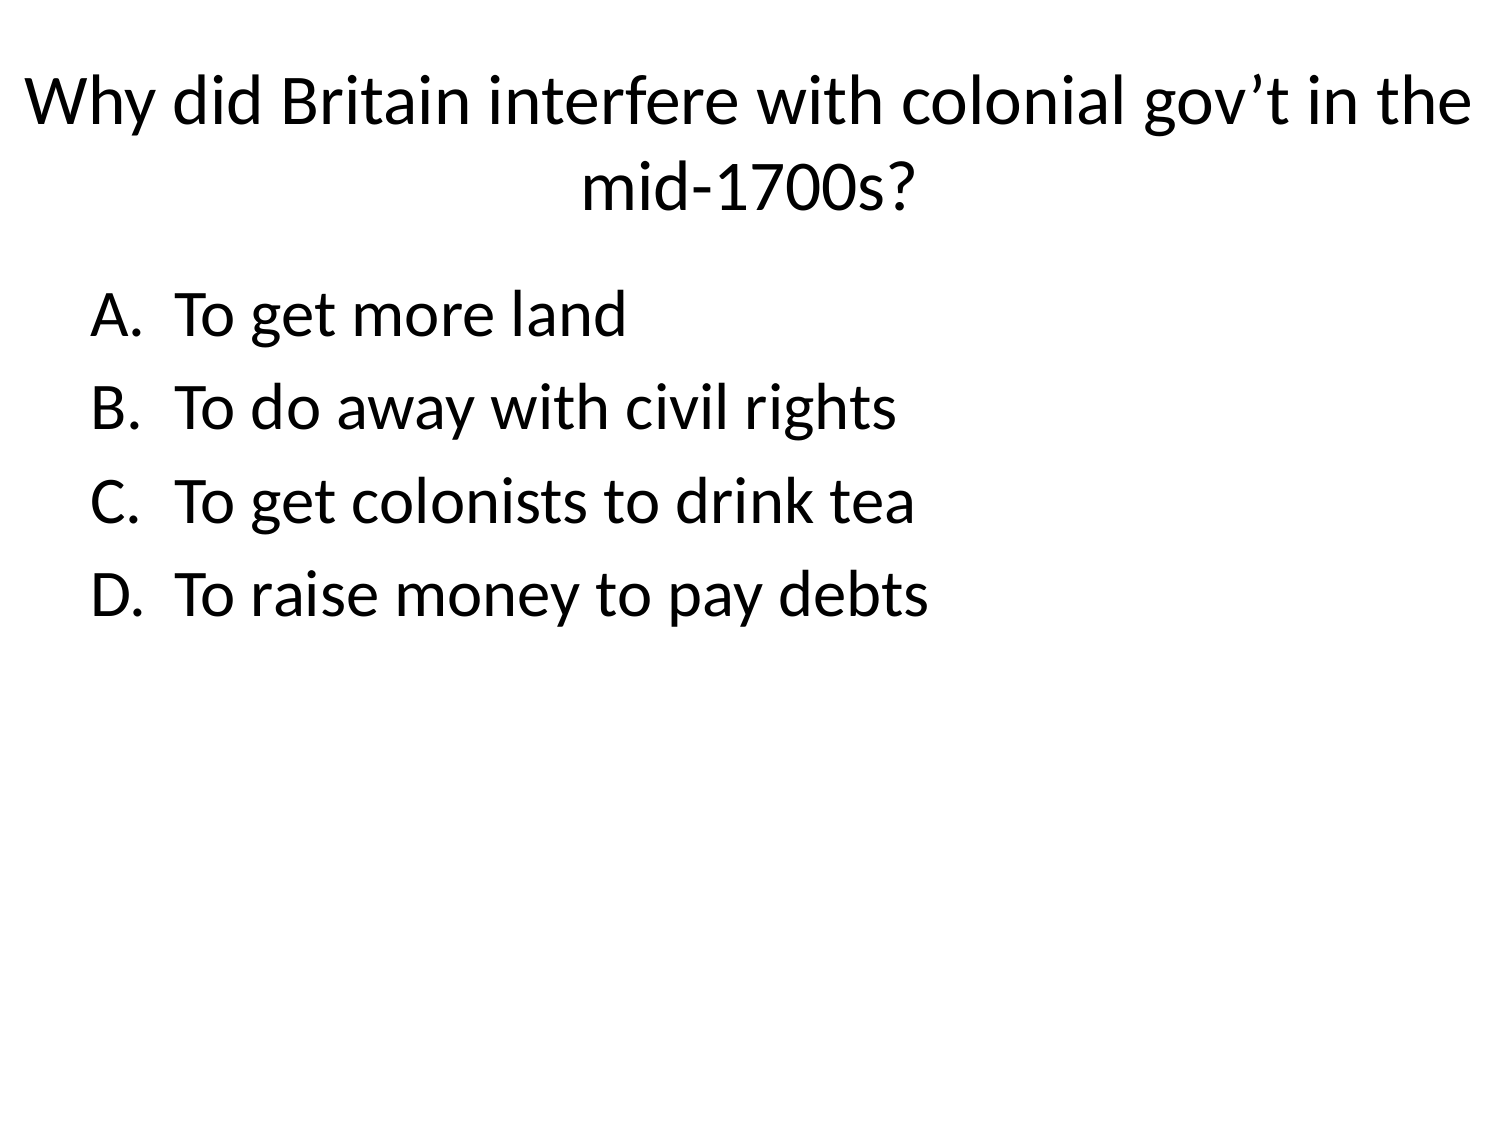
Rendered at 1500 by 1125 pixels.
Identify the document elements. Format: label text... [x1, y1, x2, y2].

list To get more land To do away with civil rights To get colonists to drink tea To raise money to pay debts [75, 262, 1425, 1005]
title Why did Britain interfere with colonial gov’t in the mid-1700s? [0, 45, 1500, 233]
